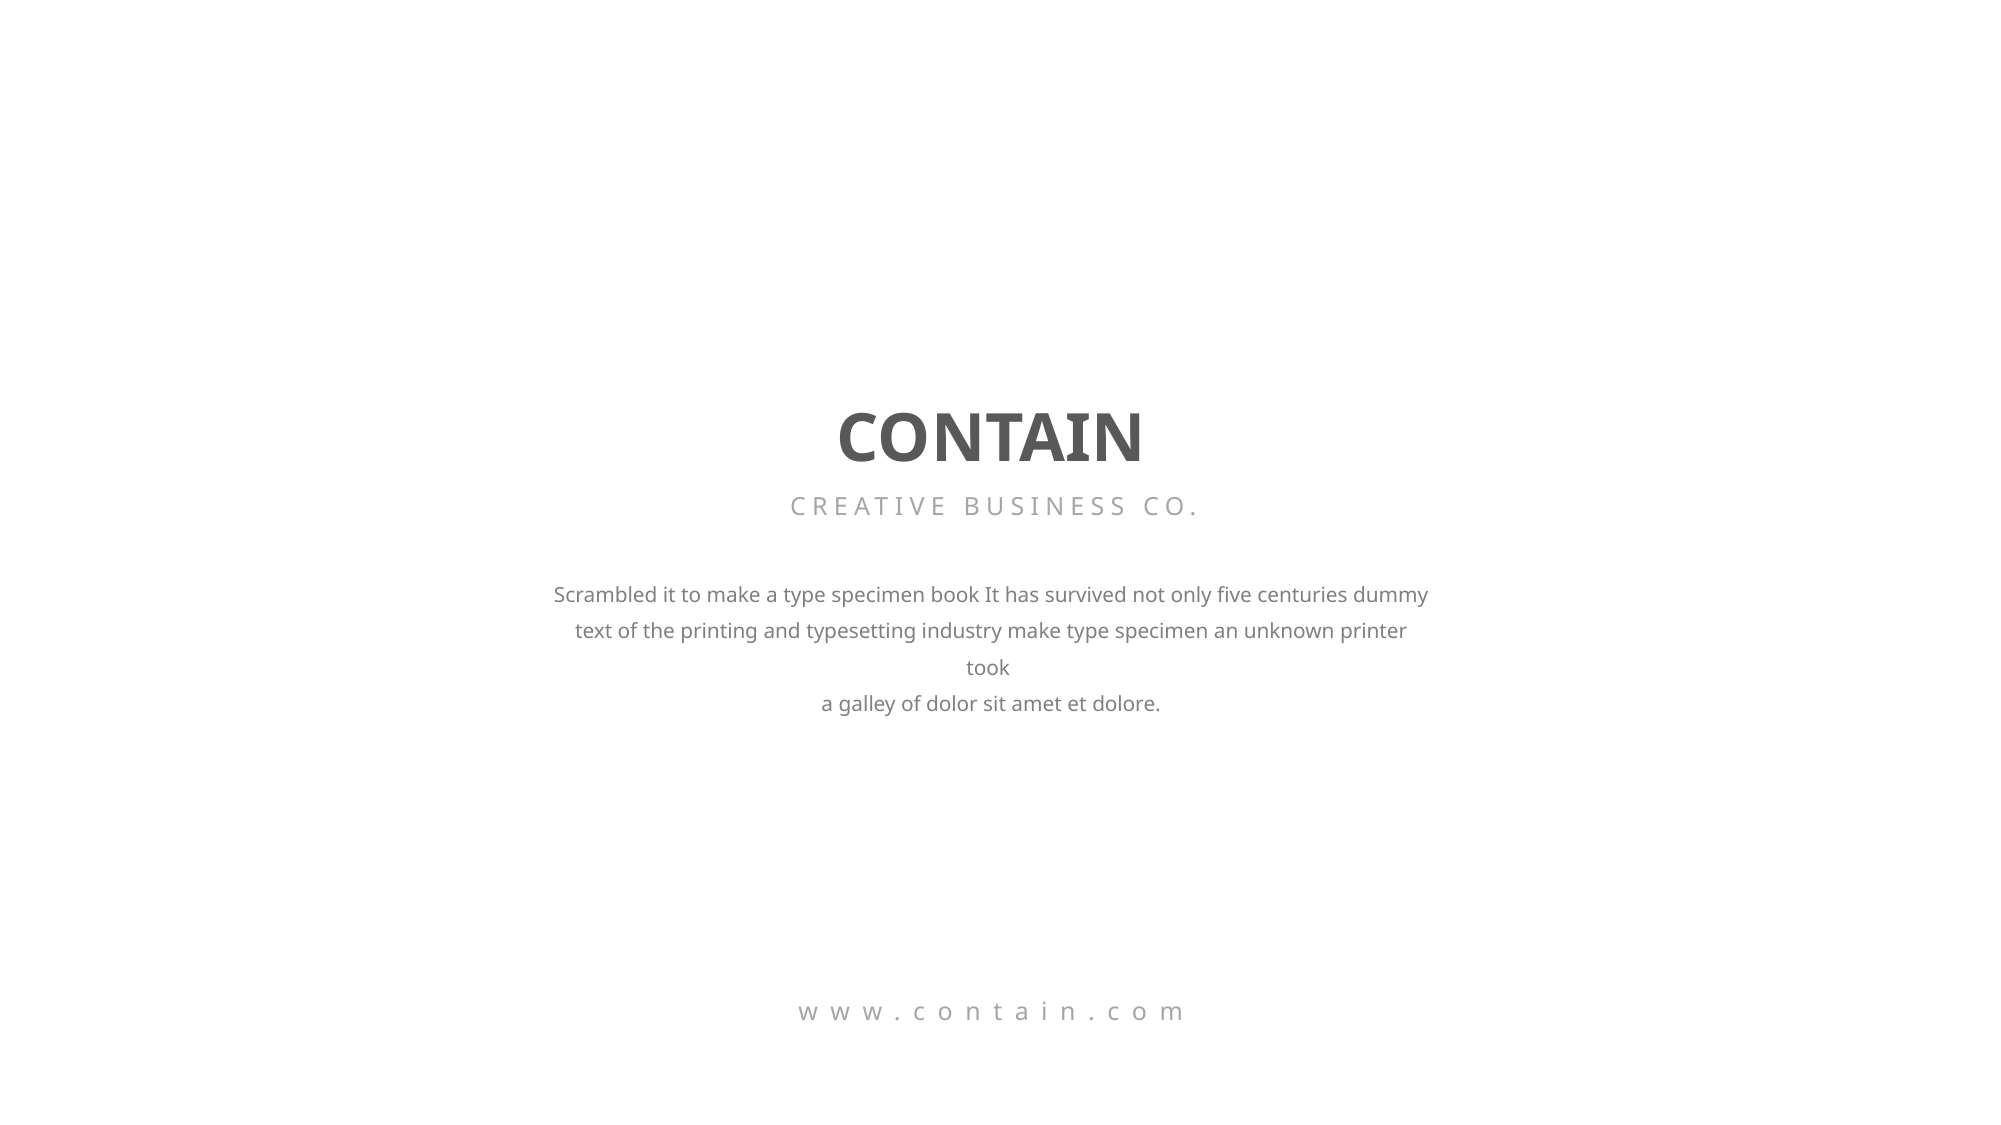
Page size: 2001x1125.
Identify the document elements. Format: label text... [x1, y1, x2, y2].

text_box CONTAIN [597, 387, 1385, 483]
text_box www.contain.com [597, 988, 1385, 1033]
text_box Scrambled it to make a type specimen book It has survived not only five centuries dummy text of the printing and typesetting industry make type specimen an unknown printer took a galley of dolor sit amet et dolore. [538, 563, 1444, 723]
text_box CREATIVE BUSINESS CO. [775, 483, 1213, 529]
